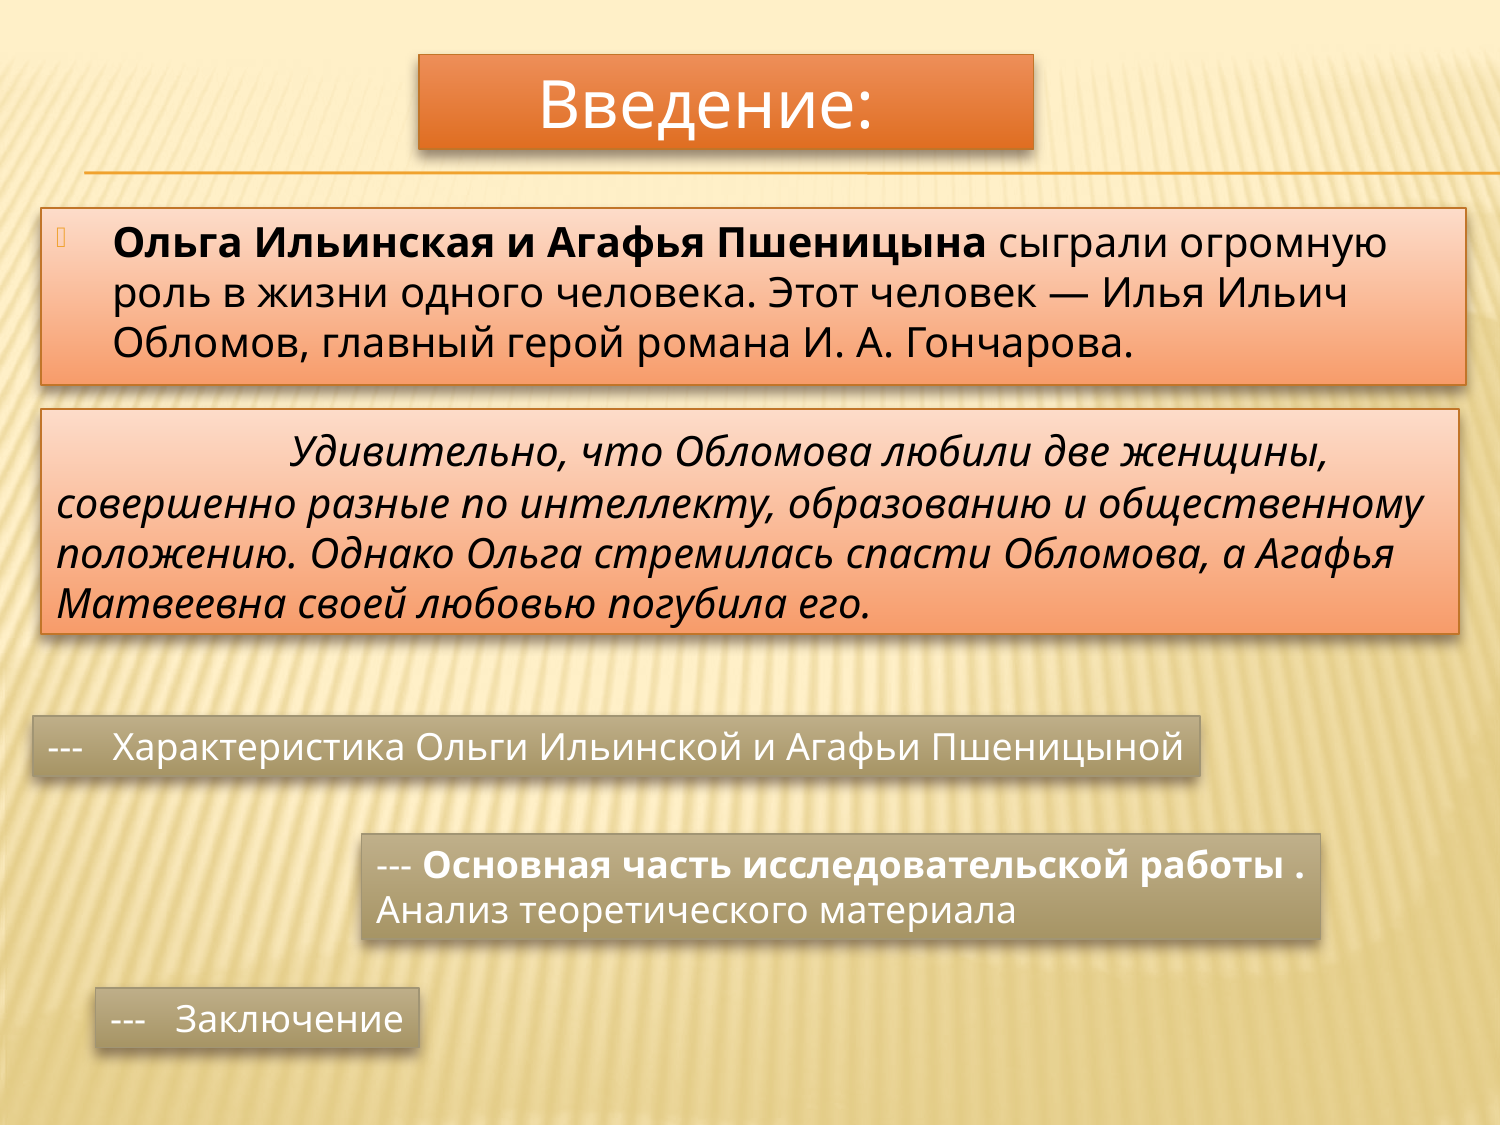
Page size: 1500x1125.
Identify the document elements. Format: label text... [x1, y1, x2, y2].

text_box Введение: [418, 54, 1034, 150]
text_box --- Заключение [95, 987, 420, 1048]
text_box Удивительно, что Обломова любили две женщины, совершенно разные по интеллекту, образованию и общественному положению. Однако Ольга стремилась спасти Обломова, а Агафья Матвеевна своей любовью погубила его. [40, 408, 1460, 635]
list Ольга Ильинская и Агафья Пшеницына сыграли огромную роль в жизни одного человека. Этот человек — Илья Ильич Обломов, главный герой романа И. А. Гончарова. [40, 207, 1467, 386]
text_box --- Характеристика Ольги Ильинской и Агафьи Пшеницыной [32, 715, 1201, 777]
text_box --- Основная часть исследовательской работы . Анализ теоретического материала [361, 833, 1321, 940]
